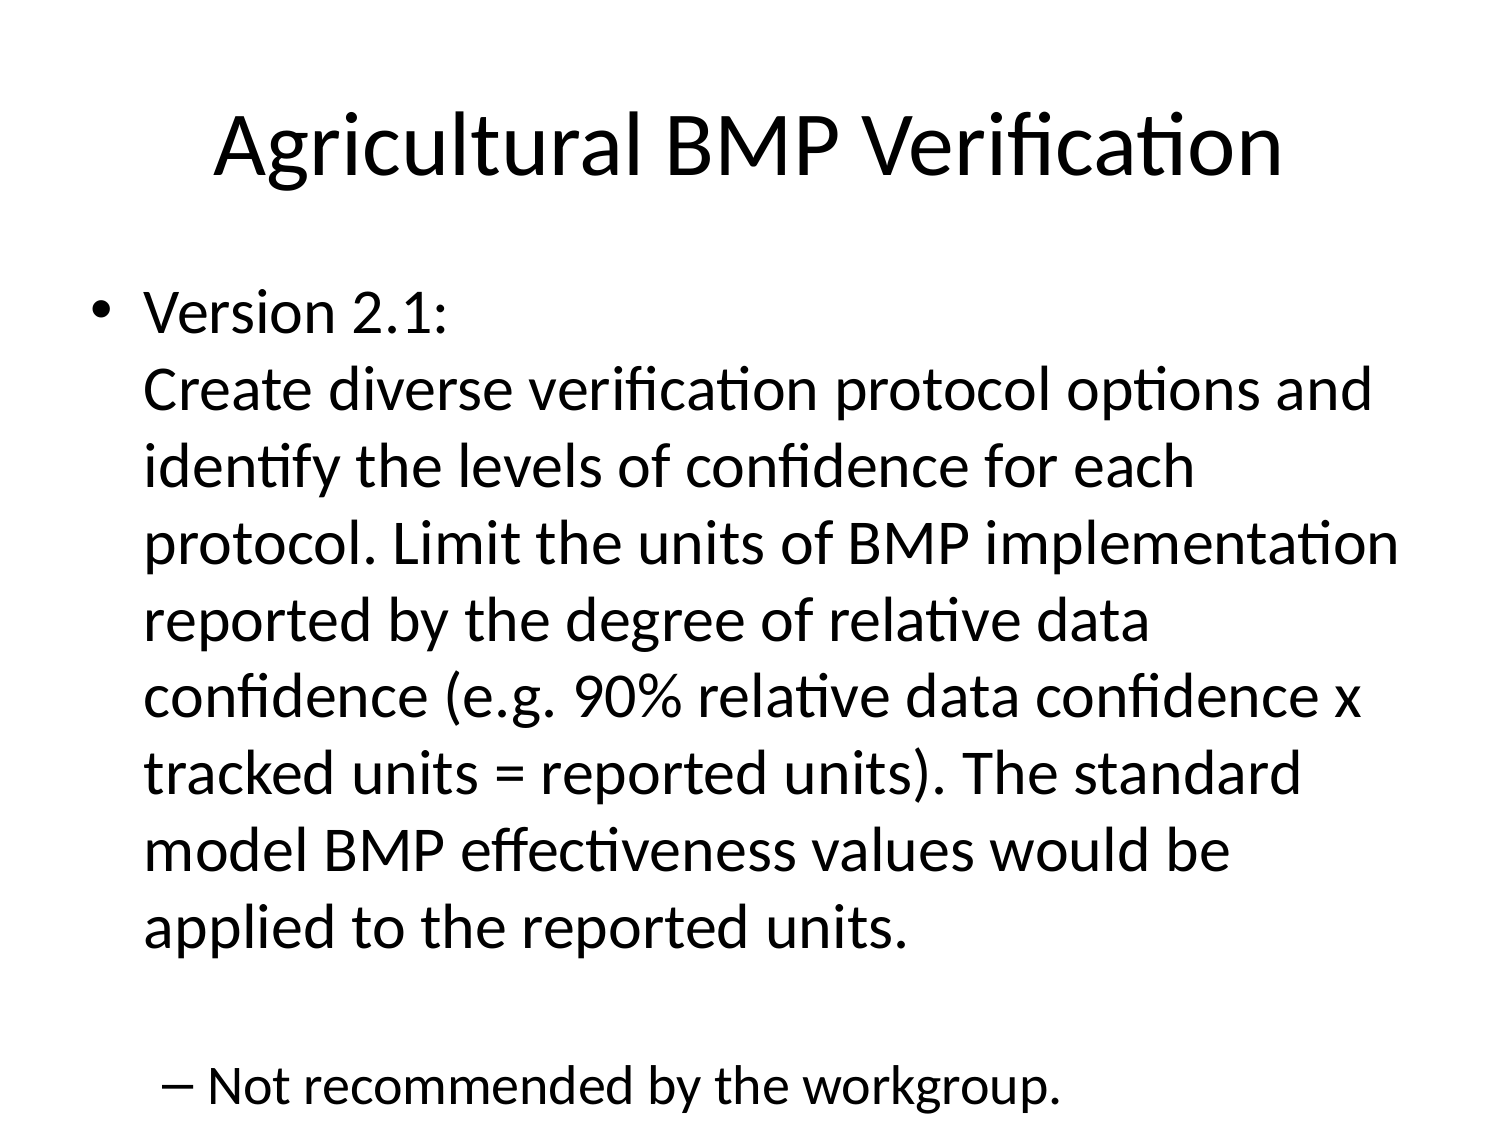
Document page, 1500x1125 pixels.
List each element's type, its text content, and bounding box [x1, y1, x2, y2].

title Agricultural BMP Verification [75, 45, 1425, 233]
list Version 2.1: Create diverse verification protocol options and identify the levels of confidence for each protocol. Limit the units of BMP implementation reported by the degree of relative data confidence (e.g. 90% relative data confidence x tracked units = reported units). The standard model BMP effectiveness values would be applied to the reported units. Not recommended by the workgroup. [75, 262, 1425, 1125]
